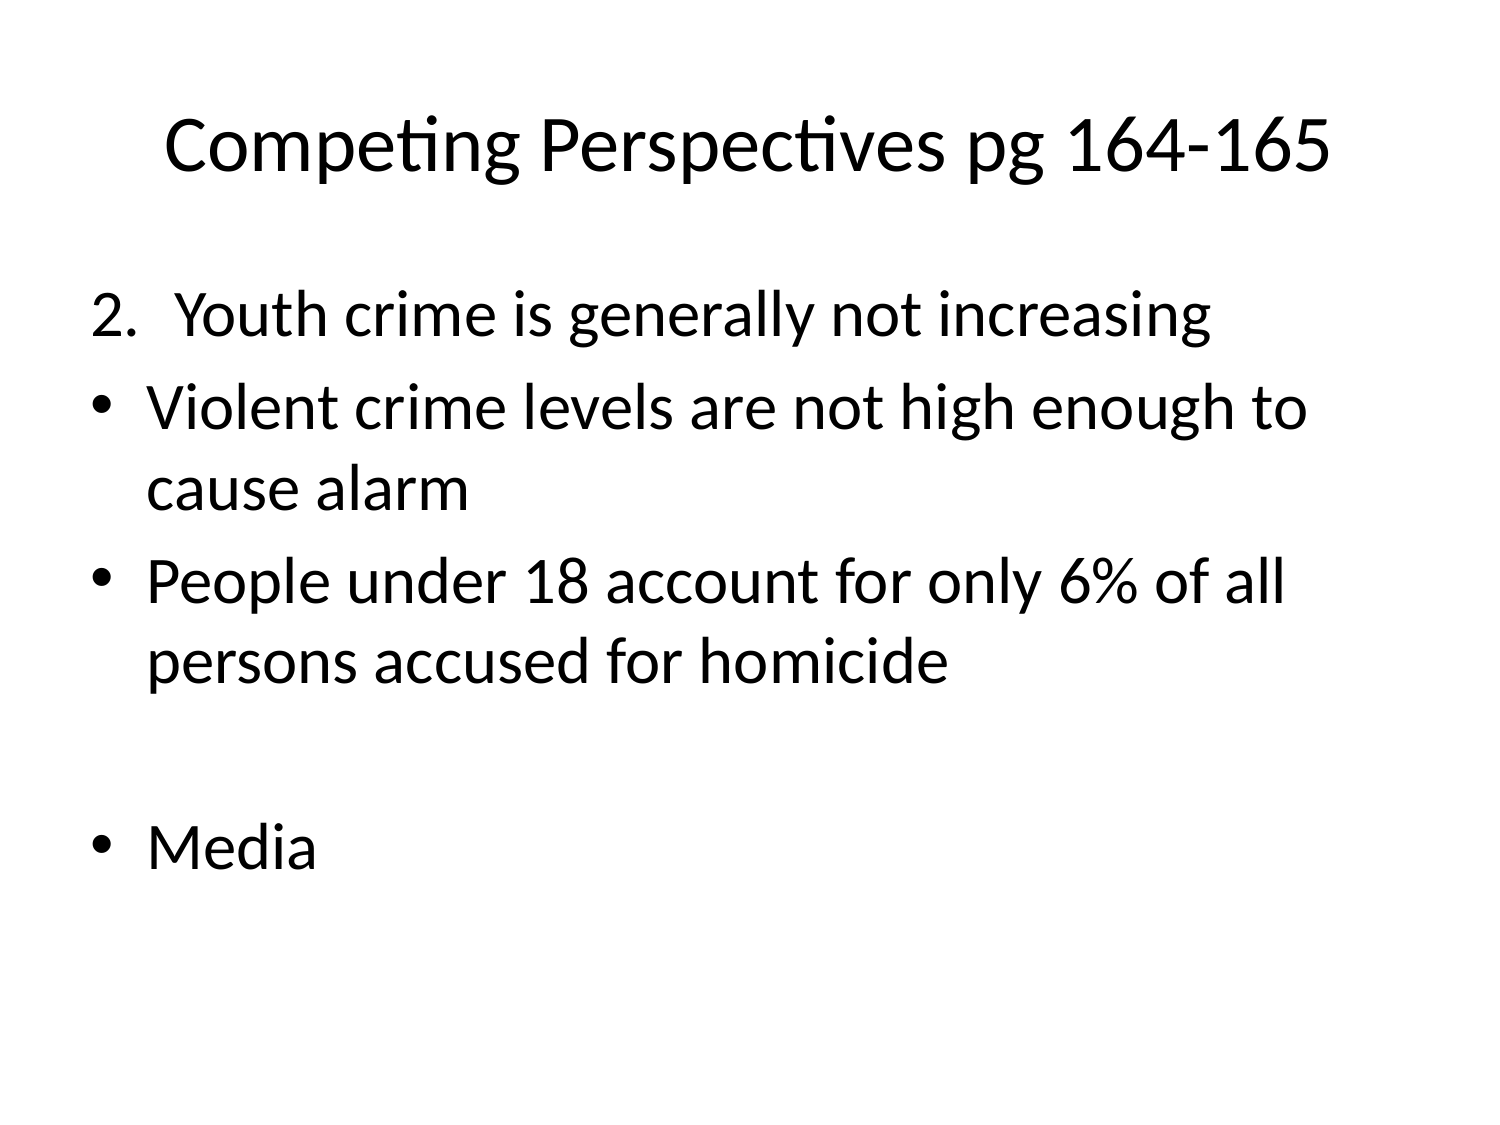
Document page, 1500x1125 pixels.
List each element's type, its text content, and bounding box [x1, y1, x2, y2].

title Competing Perspectives pg 164-165 [75, 45, 1425, 233]
list Youth crime is generally not increasing Violent crime levels are not high enough to cause alarm People under 18 account for only 6% of all persons accused for homicide Media [75, 262, 1425, 1005]
